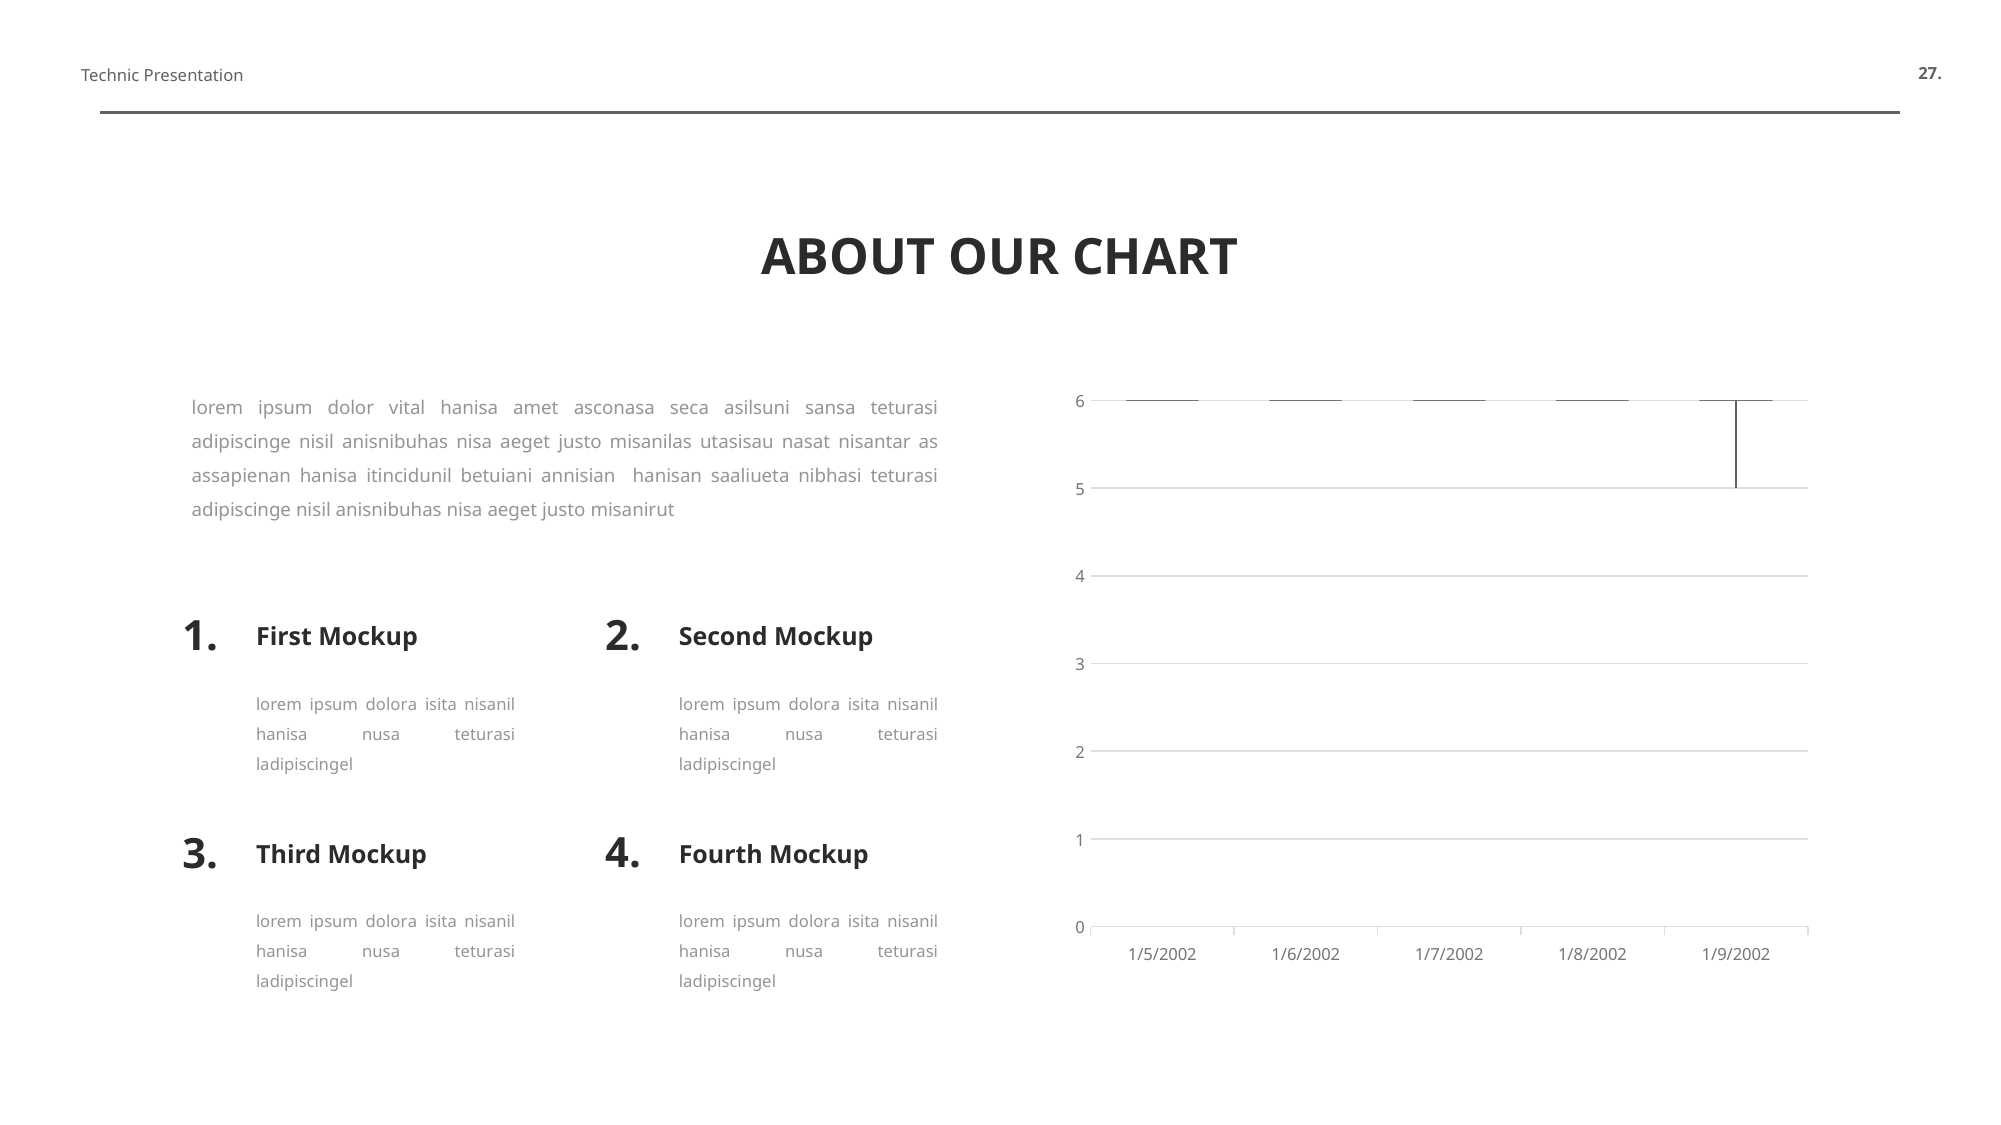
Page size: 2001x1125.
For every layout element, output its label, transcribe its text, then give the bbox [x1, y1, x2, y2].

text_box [560, 818, 953, 966]
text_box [83, 55, 1918, 113]
chart [1059, 376, 1823, 977]
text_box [560, 601, 953, 749]
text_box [137, 819, 530, 967]
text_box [137, 601, 530, 749]
text_box ABOUT OUR CHART [717, 217, 1282, 293]
text_box lorem ipsum dolor vital hanisa amet asconasa seca asilsuni sansa teturasi adipiscinge nisil anisnibuhas nisa aeget justo misanilas utasisau nasat nisantar as assapienan hanisa itincidunil betuiani annisian hanisan saaliueta nibhasi teturasi adipiscinge nisil anisnibuhas nisa aeget justo misanirut [176, 377, 953, 528]
